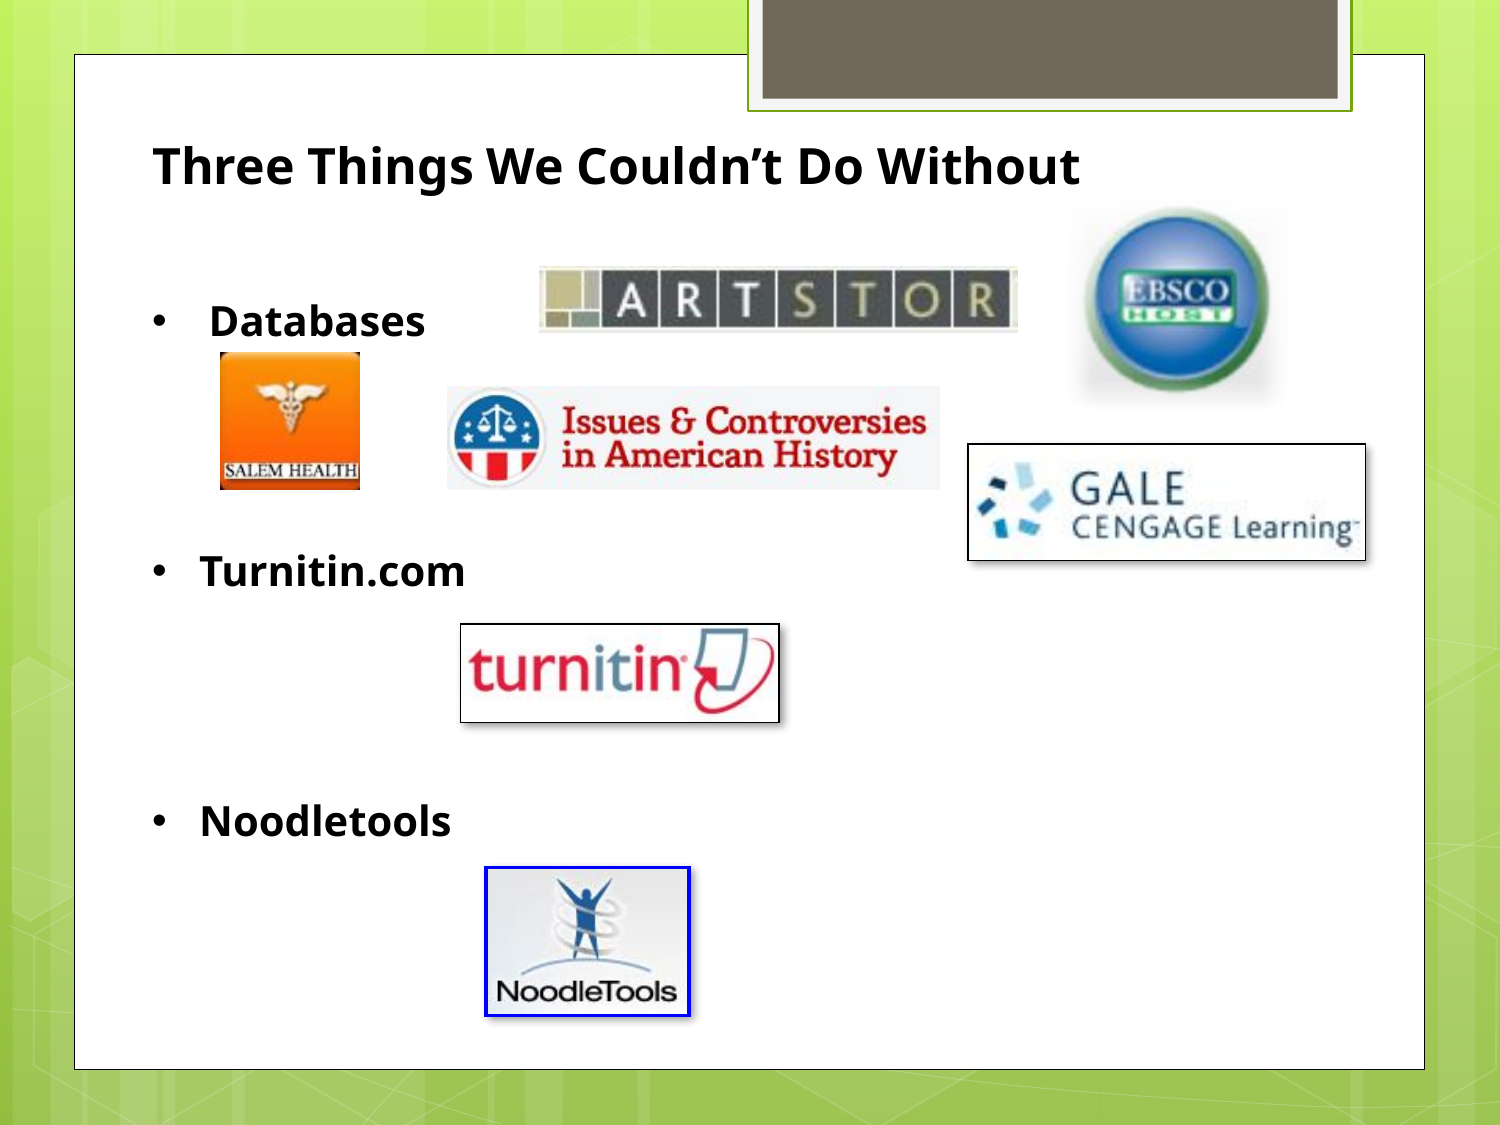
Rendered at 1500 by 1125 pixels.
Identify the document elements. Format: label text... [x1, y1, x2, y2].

picture [461, 624, 779, 722]
picture [487, 868, 688, 1015]
picture [220, 351, 361, 490]
text_box Three Things We Couldn’t Do Without [137, 127, 1238, 203]
picture [1064, 188, 1290, 412]
picture [539, 266, 1018, 334]
picture [968, 444, 1365, 560]
text_box Databases Turnitin.com Noodletools [137, 262, 580, 898]
picture [447, 386, 940, 490]
